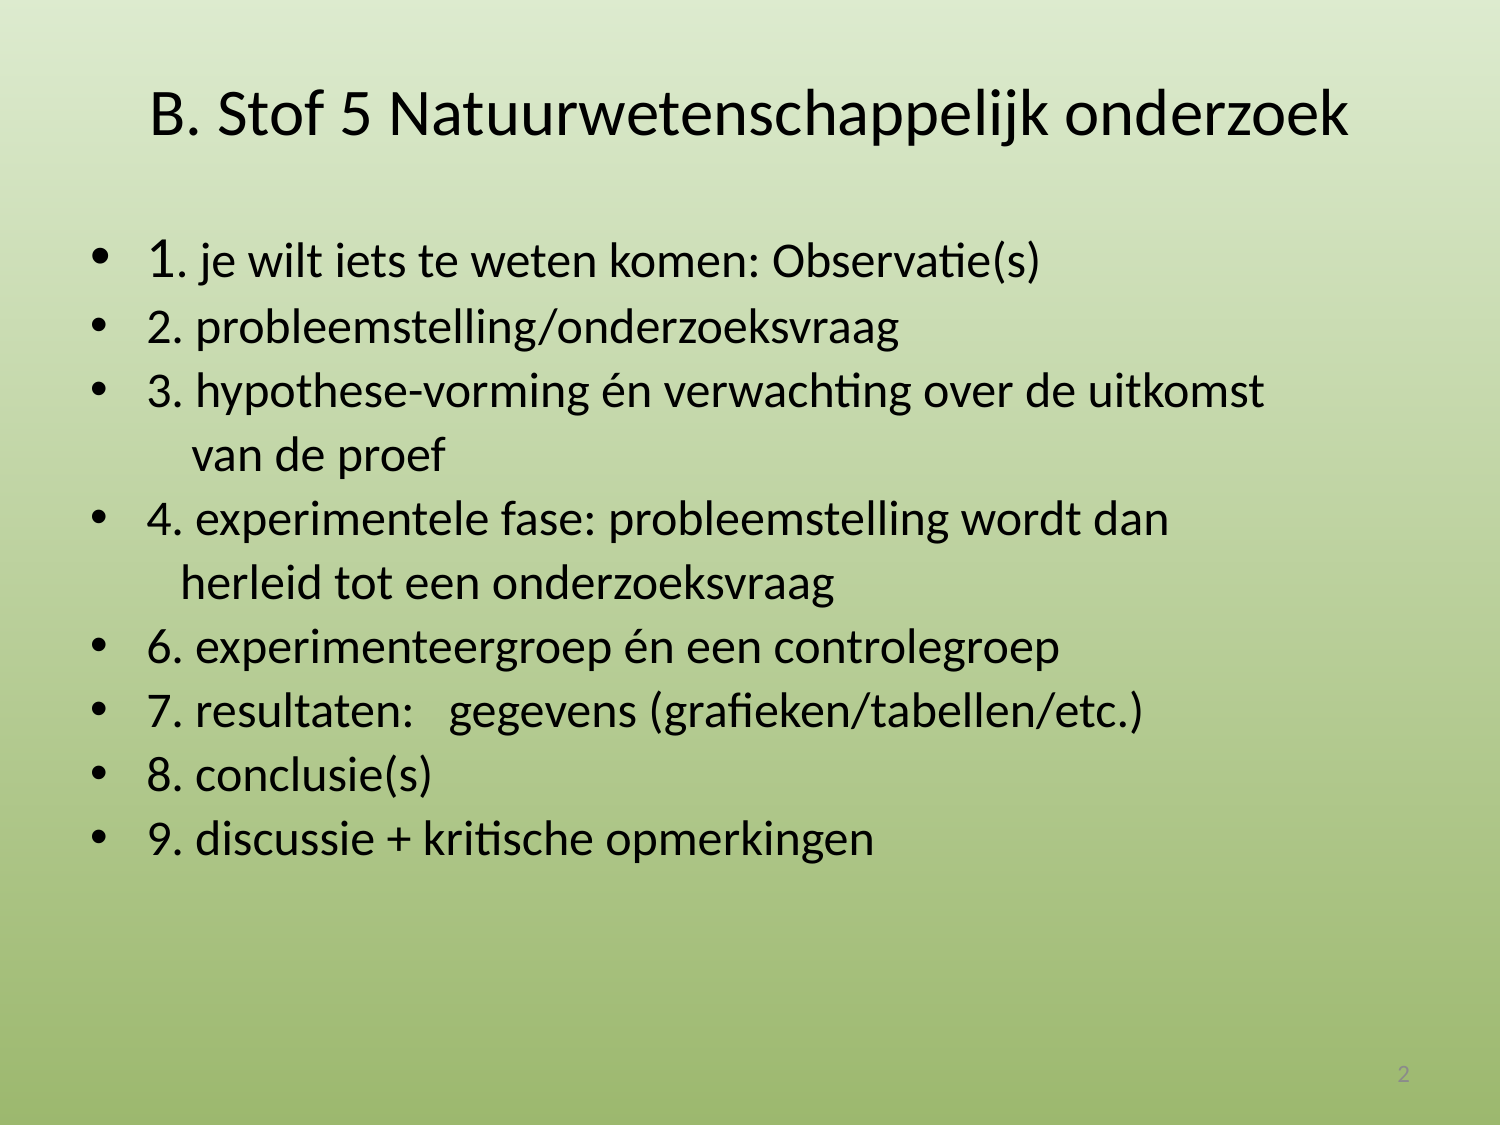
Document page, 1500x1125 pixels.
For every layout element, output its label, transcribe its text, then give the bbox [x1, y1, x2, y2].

title B. Stof 5 Natuurwetenschappelijk onderzoek [75, 45, 1425, 173]
list 1. je wilt iets te weten komen: Observatie(s) 2. probleemstelling/onderzoeksvraag 3. hypothese-vorming én verwachting over de uitkomst van de proef 4. experimentele fase: probleemstelling wordt dan herleid tot een onderzoeksvraag 6. experimenteergroep én een controlegroep 7. resultaten: gegevens (grafieken/tabellen/etc.) 8. conclusie(s) 9. discussie + kritische opmerkingen [75, 220, 1425, 1005]
slide_number 2 [1074, 1042, 1425, 1103]
